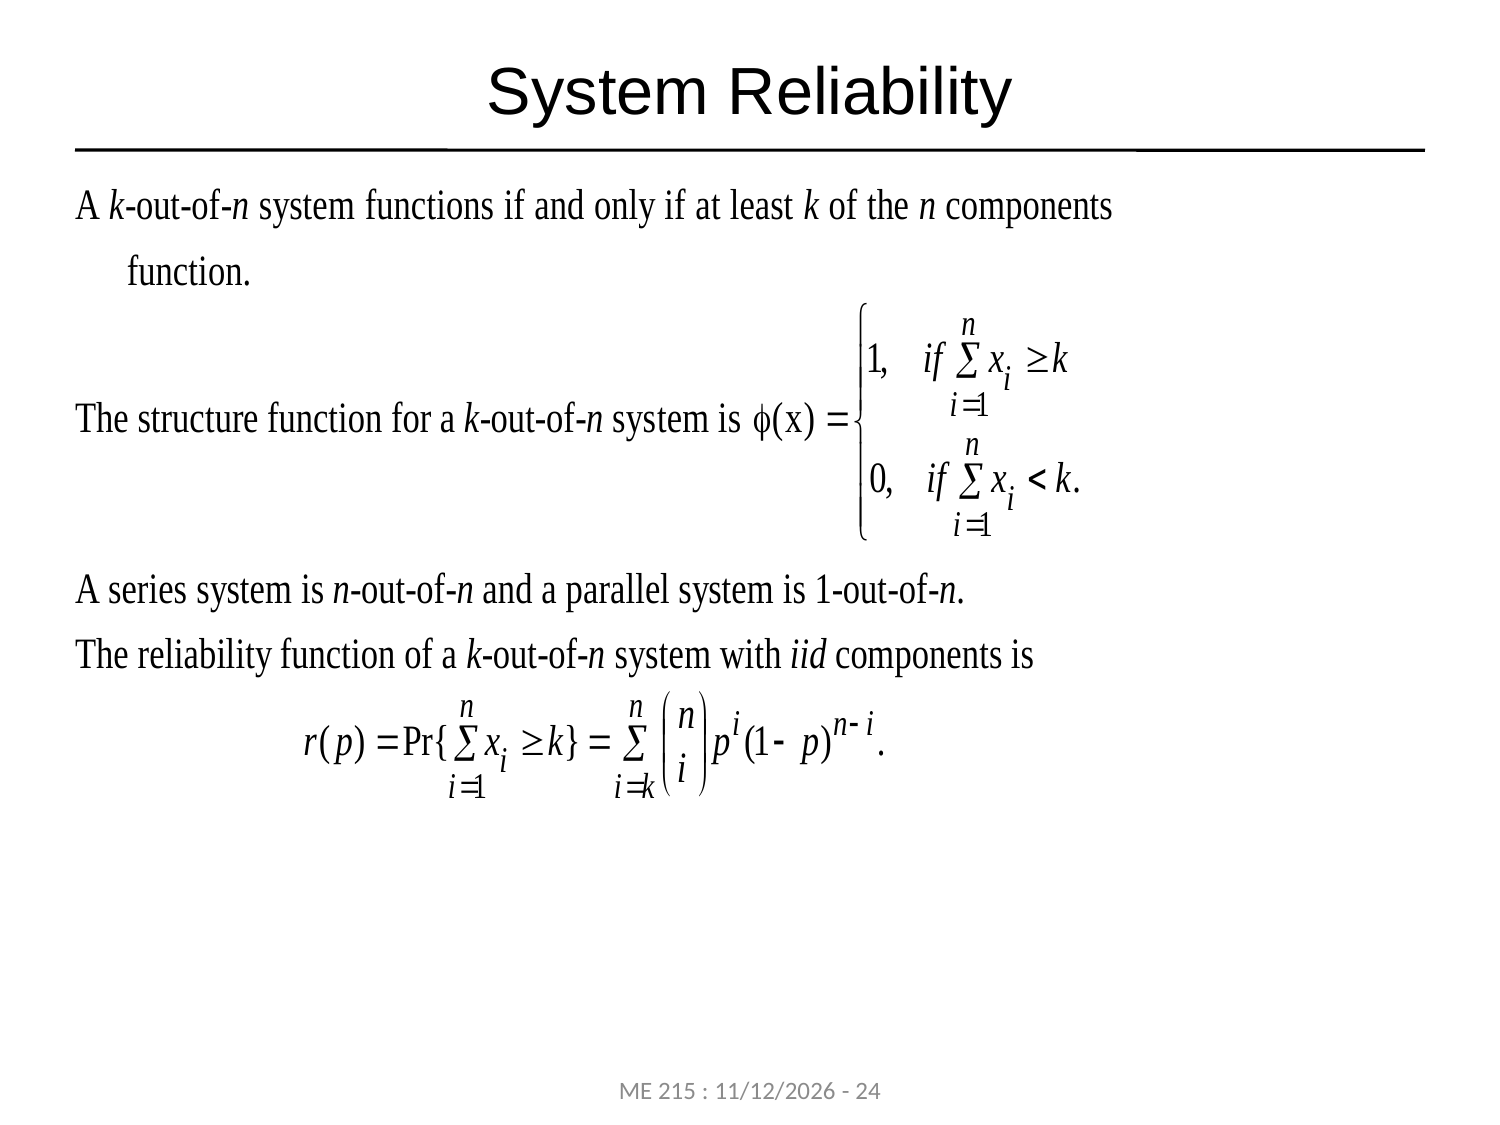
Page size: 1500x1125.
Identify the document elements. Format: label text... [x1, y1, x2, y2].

footer ME 215 : 11/11/2021 - 24 [549, 1063, 950, 1116]
picture [74, 164, 1425, 811]
list System Reliability [75, 37, 1425, 138]
